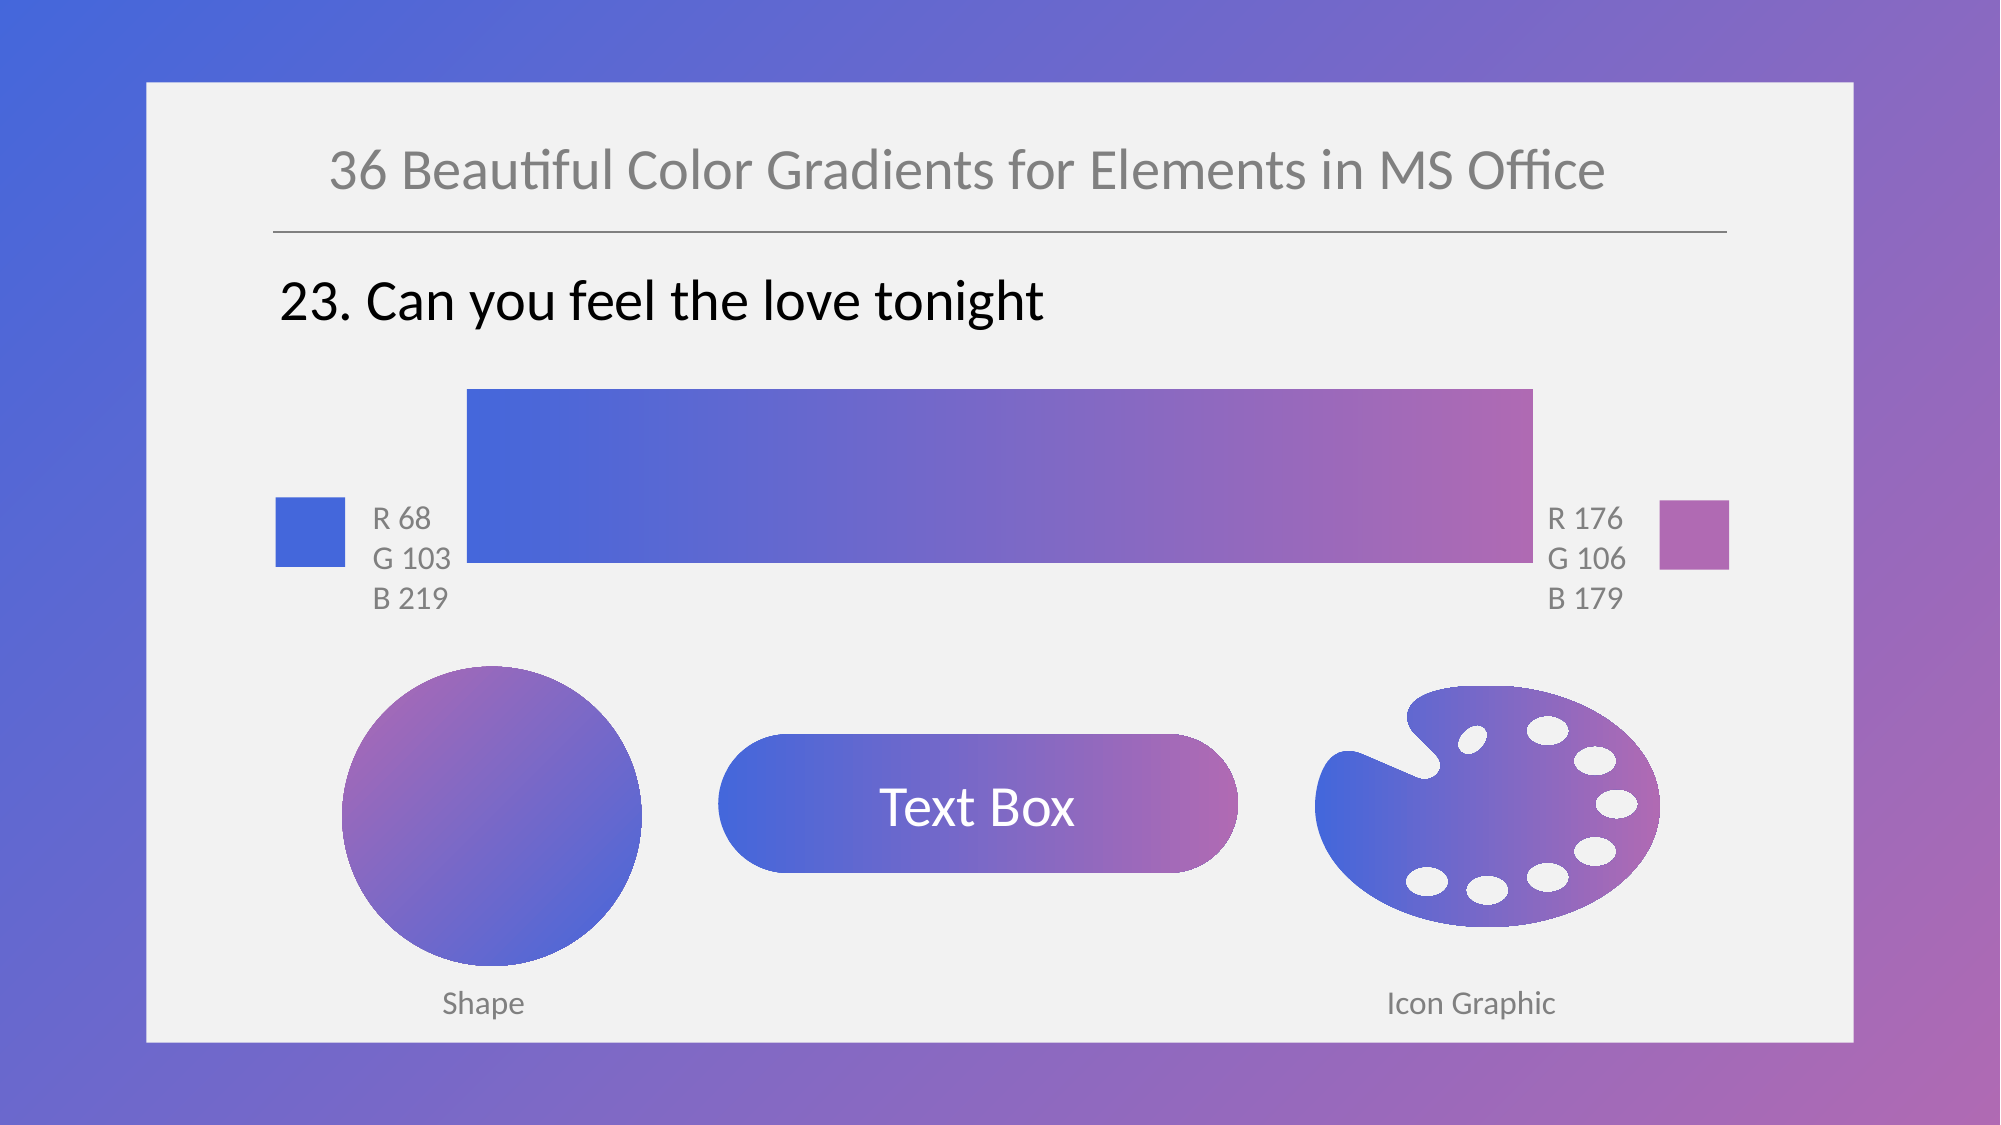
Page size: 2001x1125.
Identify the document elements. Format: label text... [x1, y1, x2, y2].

text_box R 68 G 103 B 219 [357, 488, 485, 624]
text_box [274, 495, 347, 569]
text_box [1312, 683, 1662, 930]
text_box Shape [427, 973, 555, 1029]
text_box 36 Beautiful Color Gradients for Elements in MS Office [314, 123, 1908, 209]
text_box [144, 80, 1856, 1045]
text_box [1658, 498, 1731, 572]
text_box R 176 G 106 B 179 [1533, 488, 1660, 624]
text_box Icon Graphic [1372, 973, 1603, 1029]
text_box [465, 387, 1535, 565]
text_box [340, 664, 644, 969]
text_box 23. Can you feel the love tonight [265, 254, 1061, 340]
text_box Text Box [716, 732, 1240, 875]
